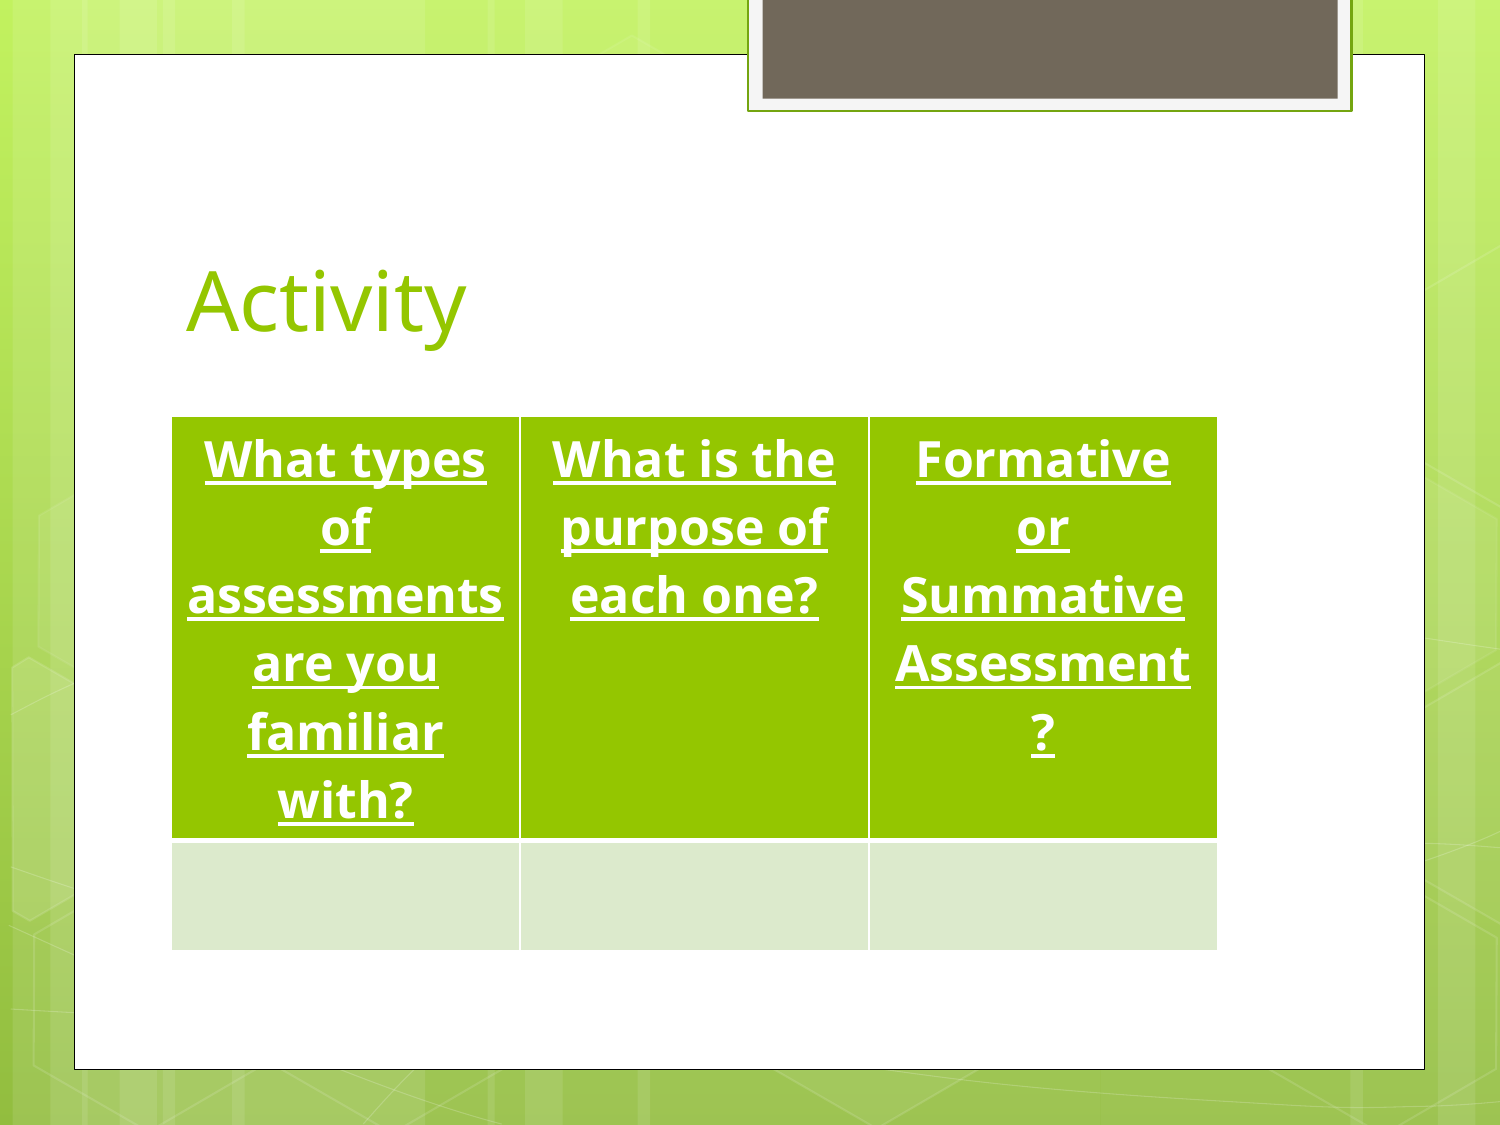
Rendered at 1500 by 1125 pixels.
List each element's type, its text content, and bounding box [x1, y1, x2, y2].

table_cell [172, 843, 519, 950]
table_header What is the purpose of each one? [521, 417, 868, 838]
title Activity [171, 168, 1324, 357]
table_cell [870, 843, 1217, 950]
table_header What types of assessments are you familiar with? [172, 417, 519, 838]
table_cell [521, 843, 868, 950]
table_header Formative or Summative Assessment? [870, 417, 1217, 838]
